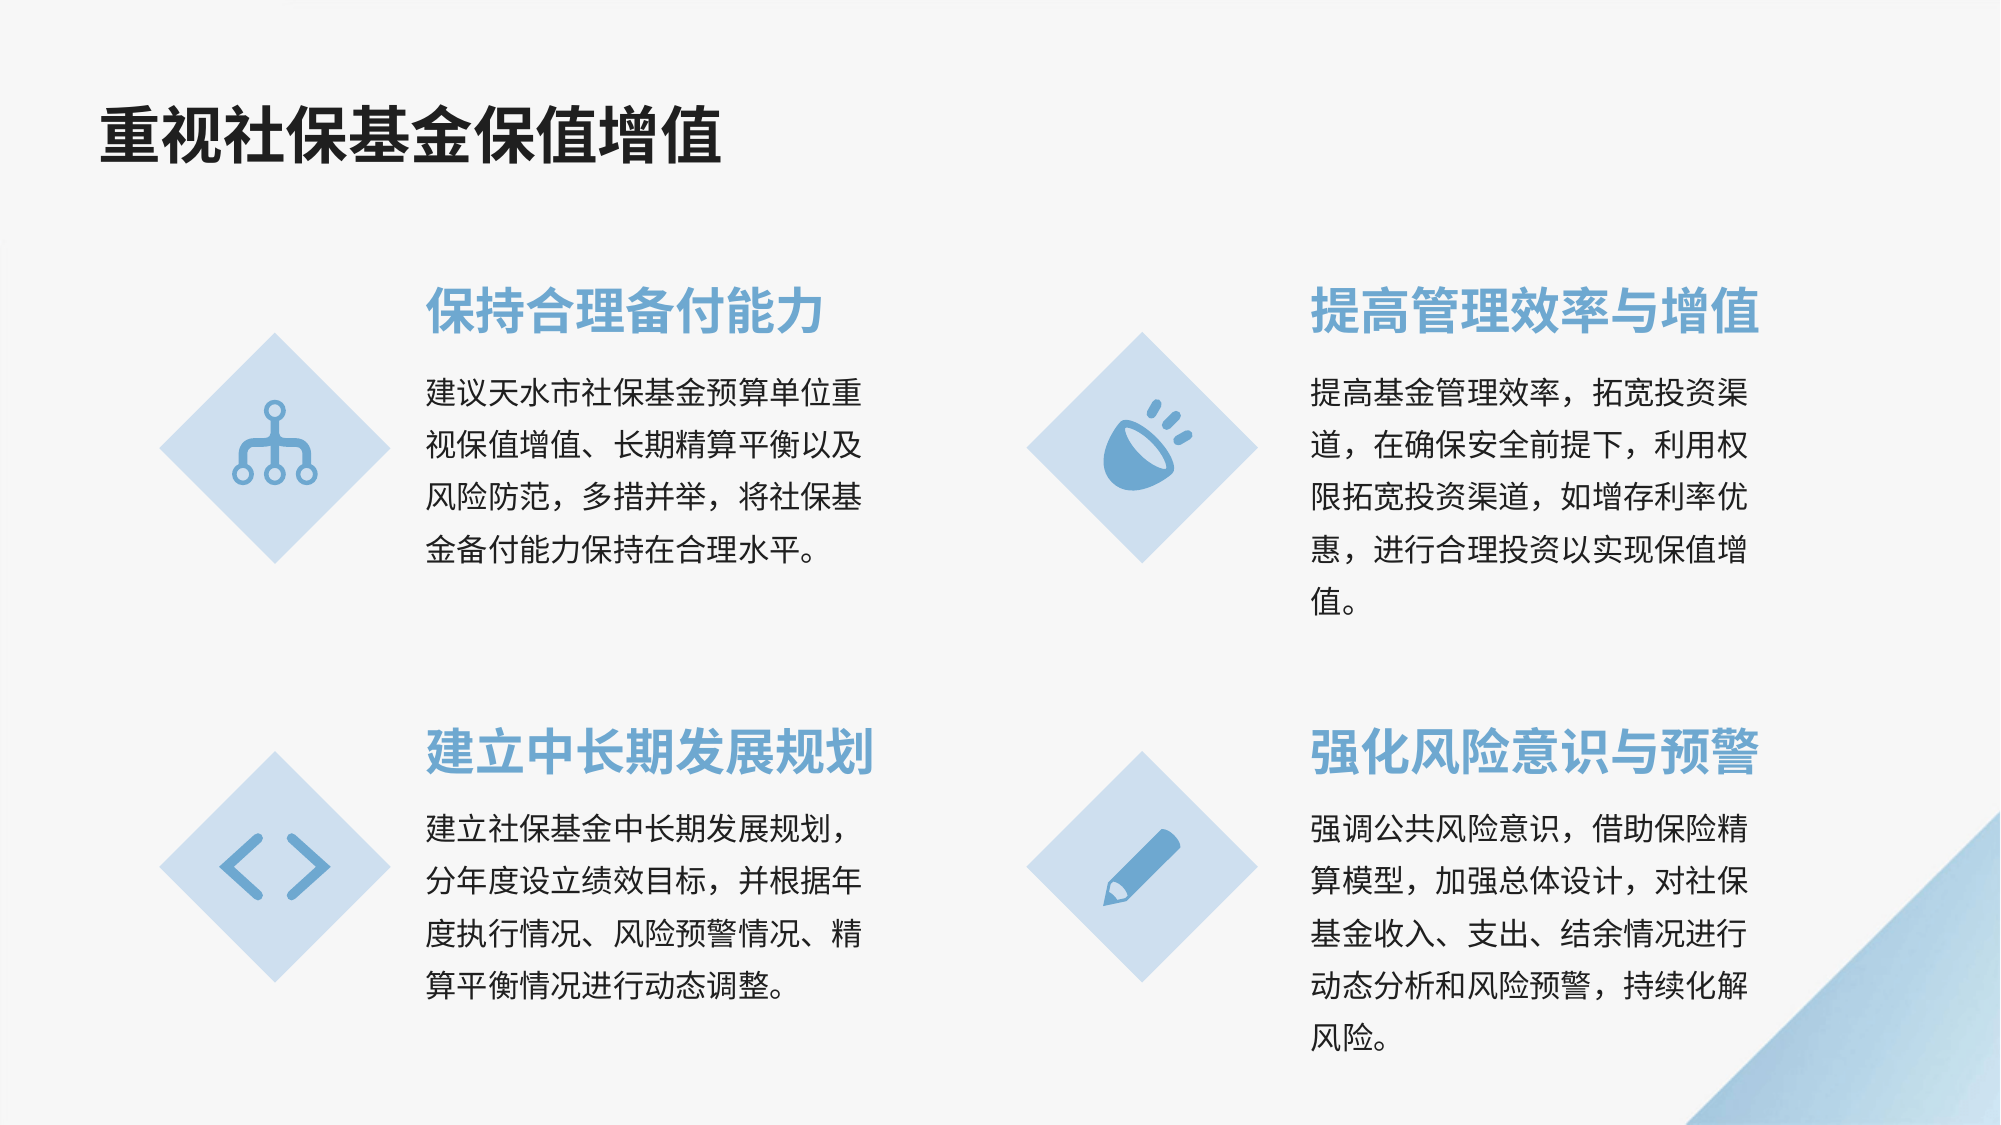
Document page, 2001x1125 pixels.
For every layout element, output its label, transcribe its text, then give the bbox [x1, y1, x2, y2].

text_box 强化风险意识与预警 [1300, 704, 1857, 785]
text_box [1146, 399, 1162, 419]
picture [0, 0, 2001, 1125]
text_box [1173, 430, 1193, 446]
text_box [159, 332, 391, 564]
text_box [1103, 419, 1175, 491]
text_box [1103, 829, 1181, 907]
text_box 提高管理效率与增值 [1300, 263, 1857, 345]
text_box 保持合理备付能力 [414, 263, 972, 345]
text_box 建议天水市社保基金预算单位重视保值增值、长期精算平衡以及风险防范，多措并举，将社保基金备付能力保持在合理水平。 [414, 352, 896, 625]
text_box [1026, 331, 1258, 564]
text_box [232, 399, 318, 486]
text_box [219, 833, 263, 901]
text_box 强调公共风险意识，借助保险精算模型，加强总体设计，对社保基金收入、支出、结余情况进行动态分析和风险预警，持续化解风险。 [1300, 788, 1781, 1061]
text_box [159, 751, 391, 983]
text_box 建立社保基金中长期发展规划，分年度设立绩效目标，并根据年度执行情况、风险预警情况、精算平衡情况进行动态调整。 [414, 788, 896, 1061]
text_box [1161, 410, 1181, 430]
text_box 建立中长期发展规划 [414, 704, 972, 785]
text_box [286, 833, 331, 901]
text_box 提高基金管理效率，拓宽投资渠道，在确保安全前提下，利用权限拓宽投资渠道，如增存利率优惠，进行合理投资以实现保值增值。 [1300, 352, 1781, 625]
text_box 重视社保基金保值增值 [78, 43, 1922, 194]
text_box [1026, 751, 1258, 983]
